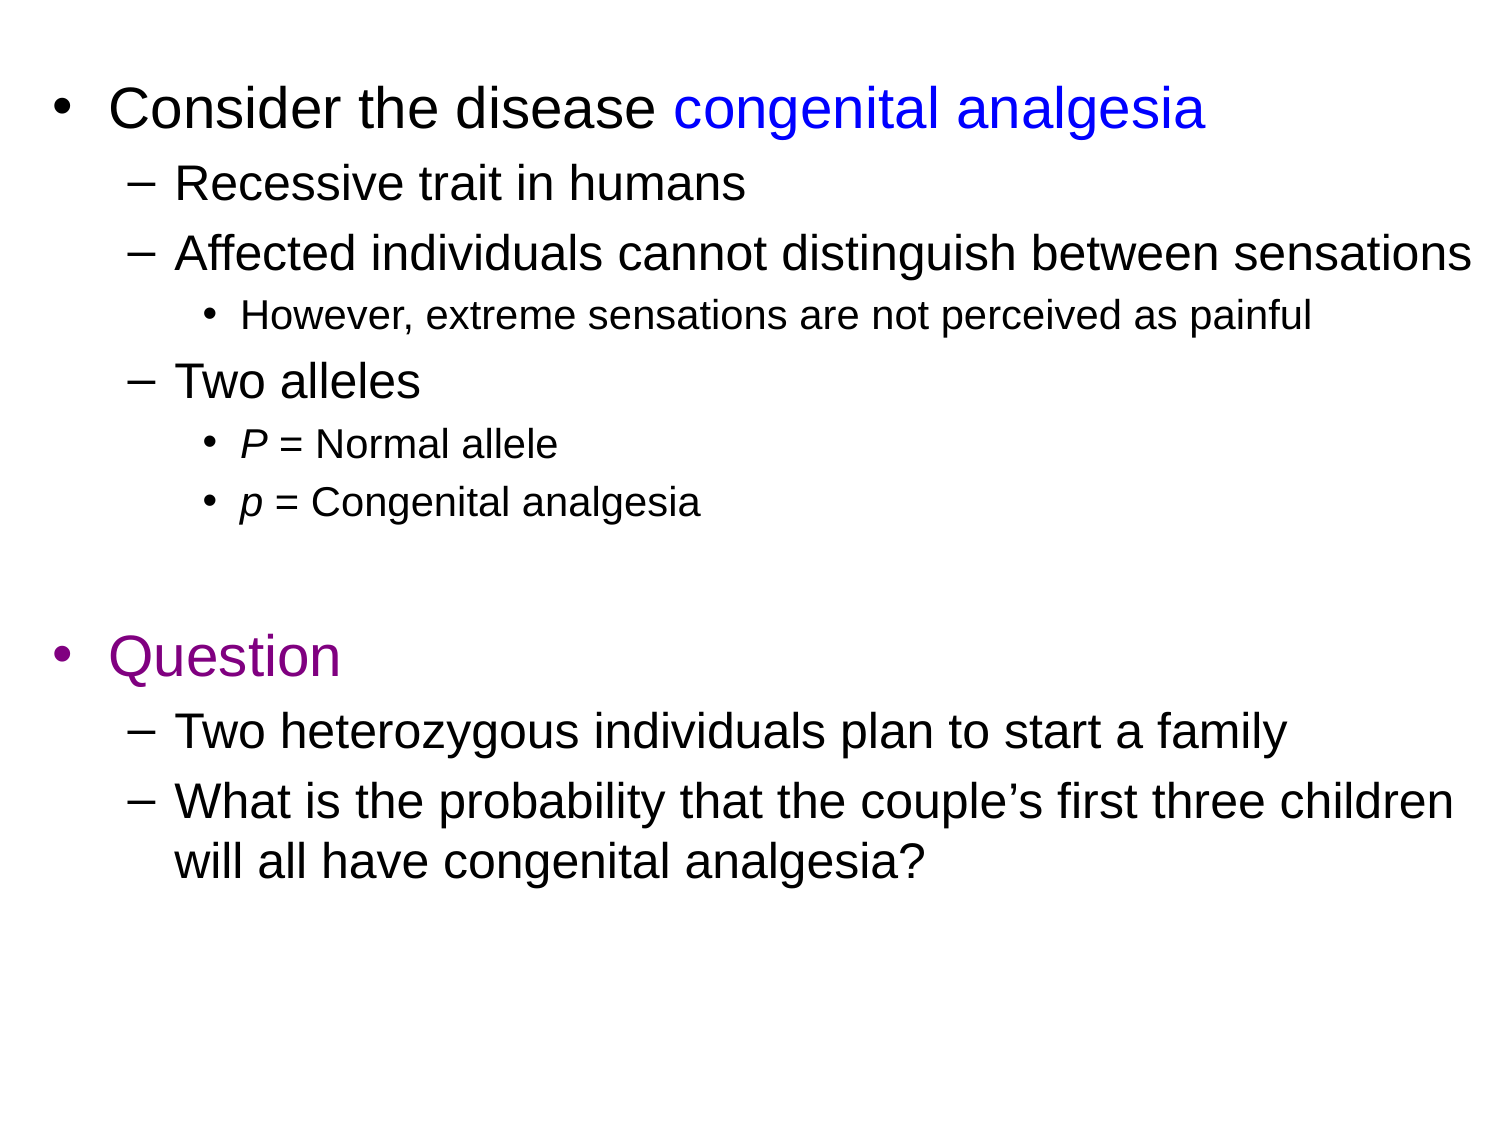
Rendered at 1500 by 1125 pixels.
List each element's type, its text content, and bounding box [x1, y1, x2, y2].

list Consider the disease congenital analgesia Recessive trait in humans Affected individuals cannot distinguish between sensations However, extreme sensations are not perceived as painful Two alleles P = Normal allele p = Congenital analgesia Question Two heterozygous individuals plan to start a family What is the probability that the couple’s first three children will all have congenital analgesia? [37, 62, 1500, 1038]
